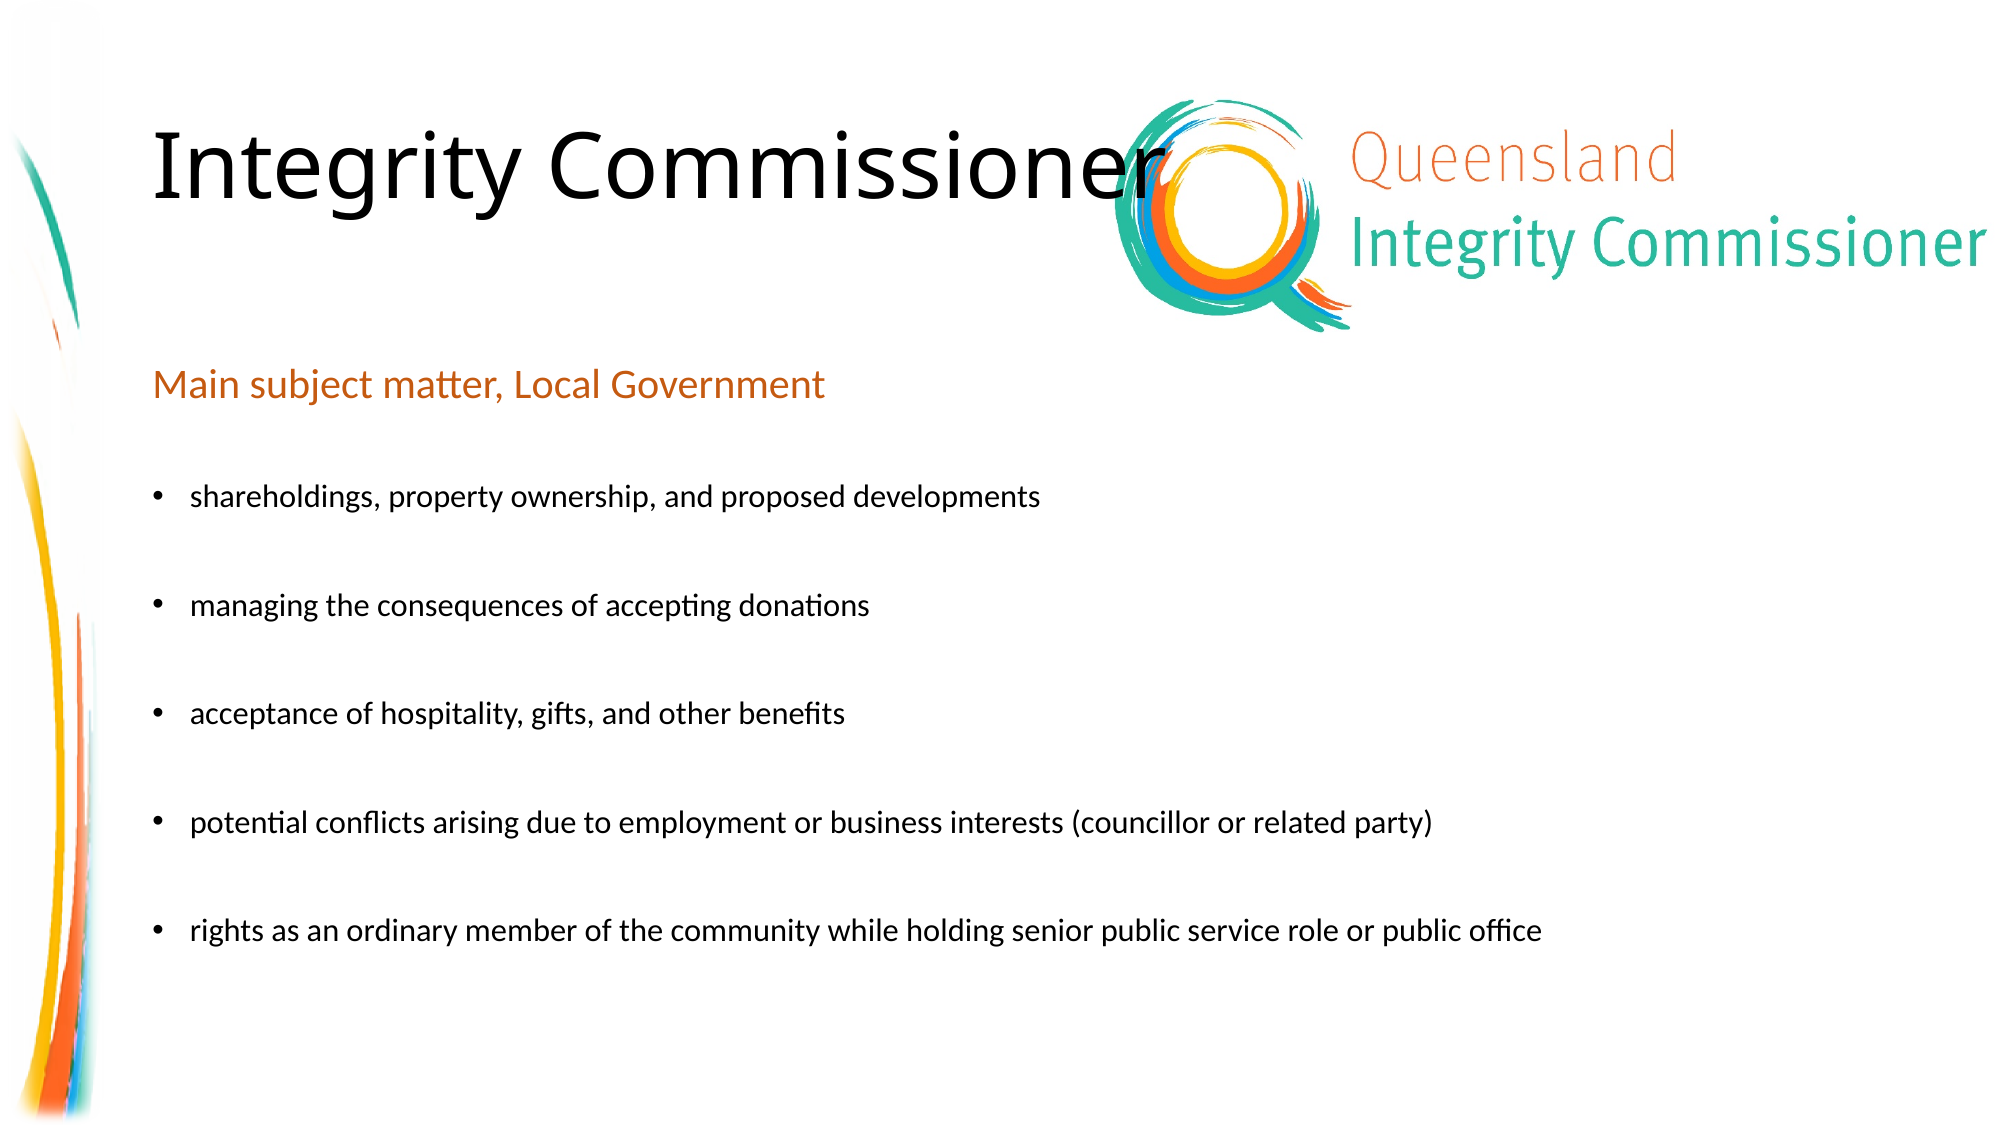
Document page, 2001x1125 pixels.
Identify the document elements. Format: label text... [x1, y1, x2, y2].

picture [0, 0, 111, 1125]
title Integrity Commissioner [137, 59, 1088, 278]
list Main subject matter, Local Government shareholdings, property ownership, and proposed developments managing the consequences of accepting donations acceptance of hospitality, gifts, and other benefits potential conflicts arising due to employment or business interests (councillor or related party) rights as an ordinary member of the community while holding senior public service role or public office [137, 299, 1863, 1014]
picture [1088, 25, 2000, 392]
